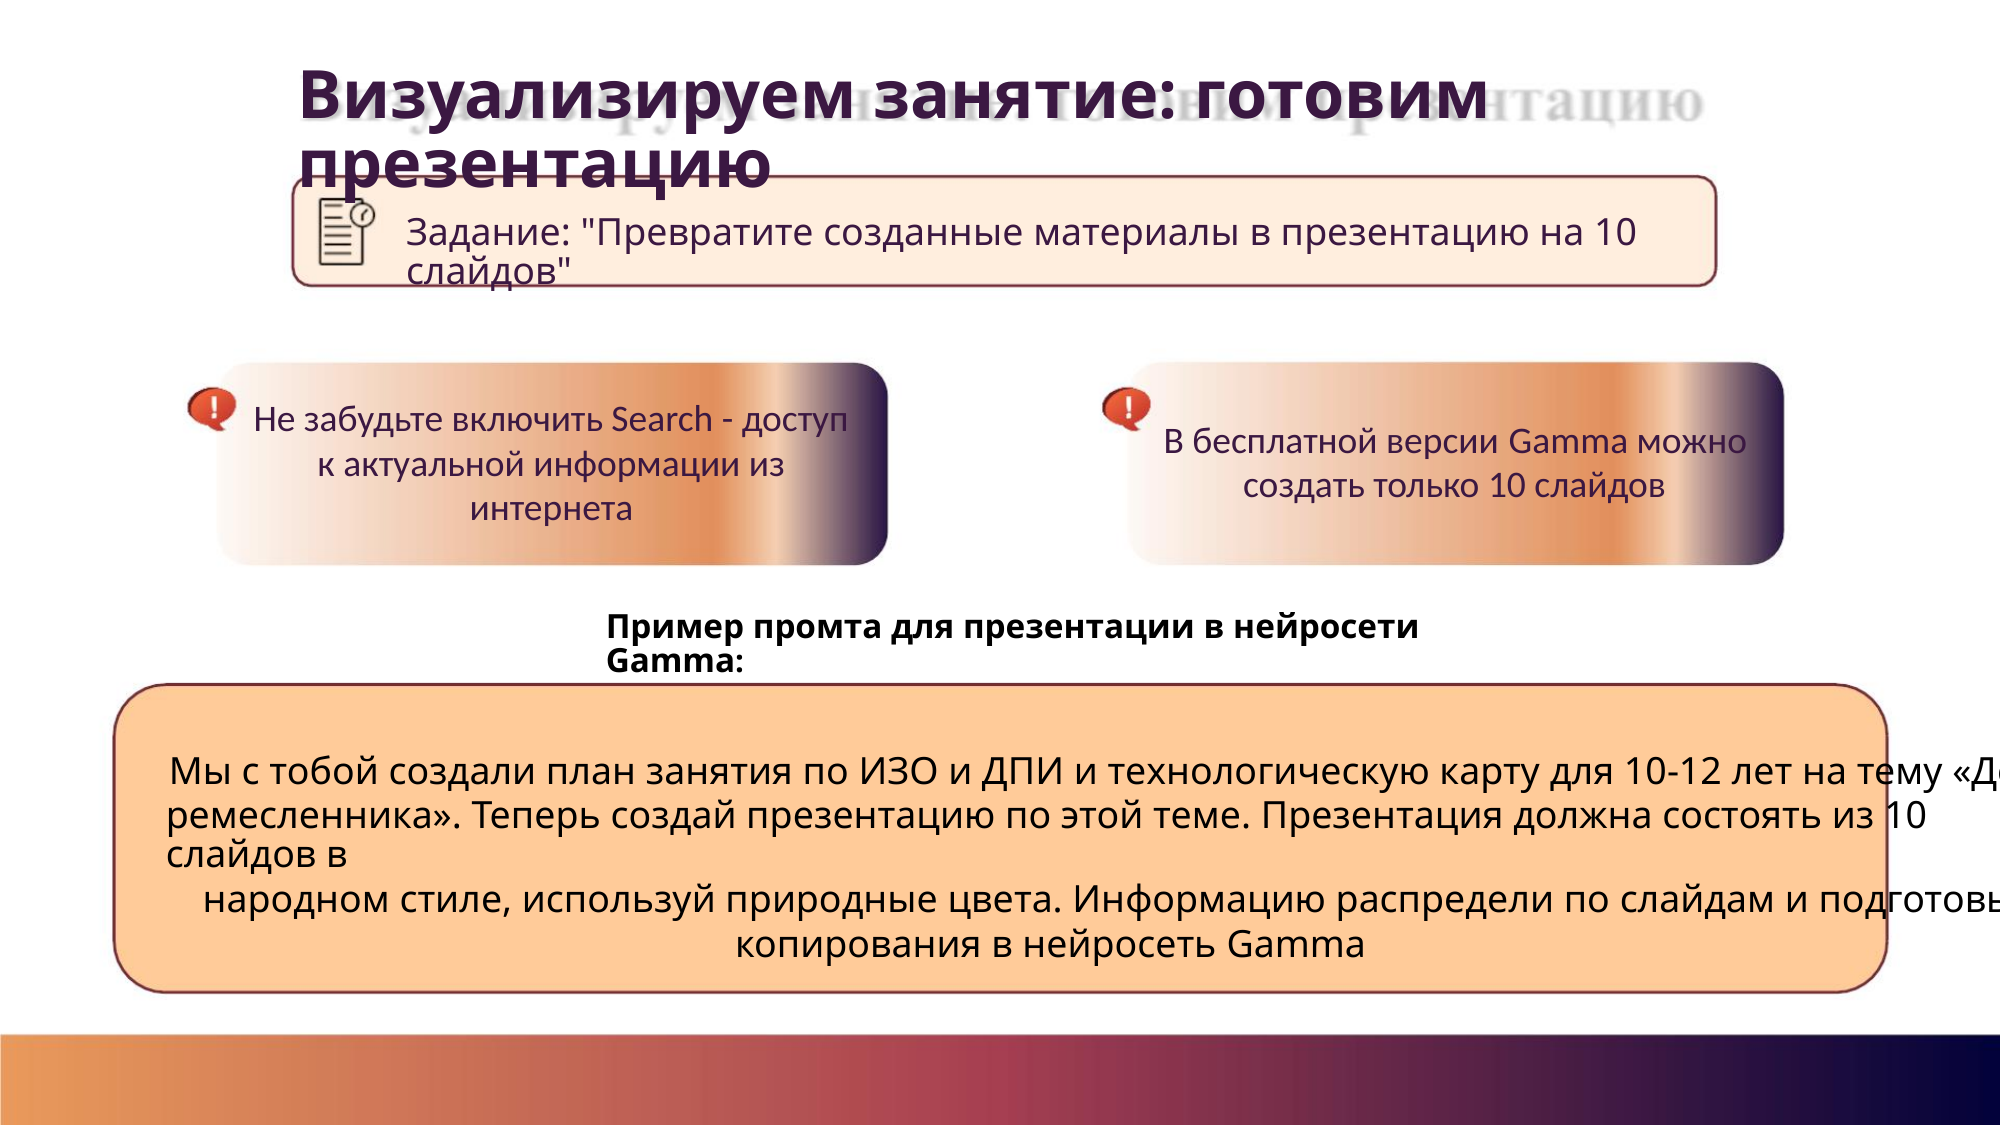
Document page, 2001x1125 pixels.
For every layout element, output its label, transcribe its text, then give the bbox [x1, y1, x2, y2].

text_box Мы с тобой создали план занятия по ИЗО и ДПИ и технологическую карту для 10-12 лет на тему «День ремесленника». Теперь создай презентацию по этой теме. Презентация должна состоять из 10 слайдов в народном стиле, используй природные цвета. Информацию распредели по слайдам и подготовь для копирования в нейросеть Gamma [165, 752, 2000, 965]
text_box [0, 0, 2000, 1125]
text_box Не забудьте включить Search - доступ [253, 400, 943, 440]
text_box к актуальной информации из интернета [317, 445, 856, 529]
text_box В бесплатной версии Gamma можно создать только 10 слайдов [1163, 422, 1835, 506]
text_box Пример промта для презентации в нейросети Gamma: [605, 609, 1551, 680]
text_box Визуализируем занятие: готовим презентацию [297, 62, 1922, 202]
text_box Задание: "Превратите созданные материалы в презентацию на 10 слайдов" [406, 213, 1783, 292]
